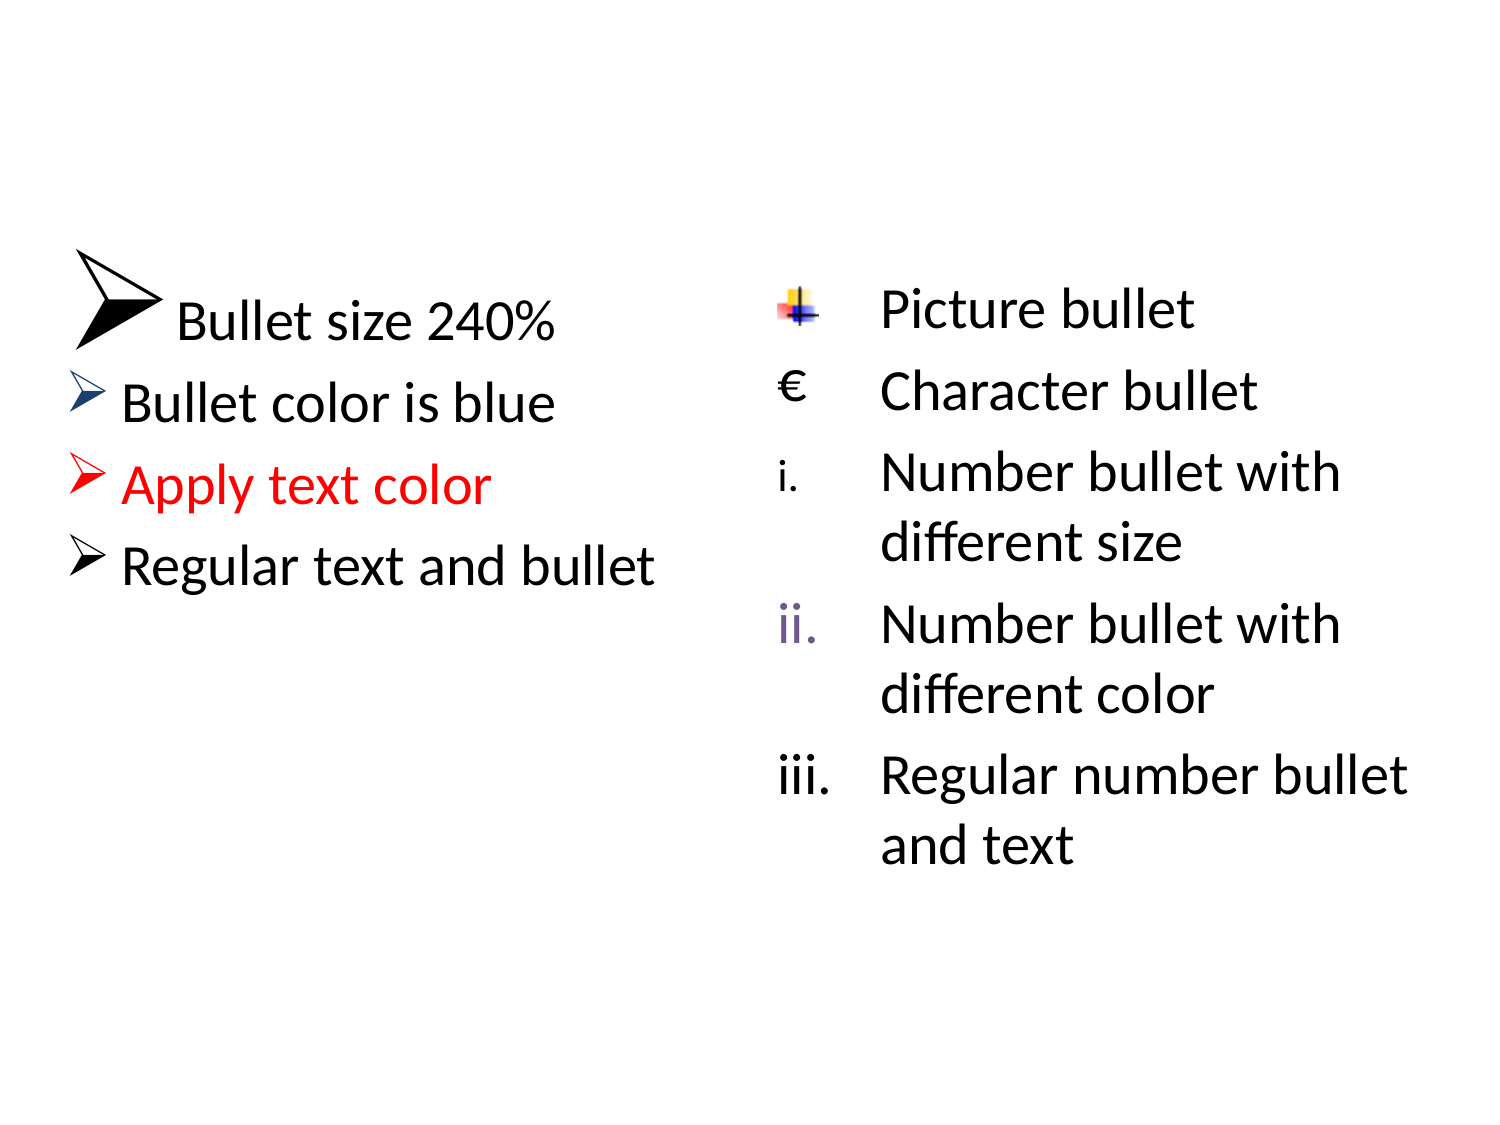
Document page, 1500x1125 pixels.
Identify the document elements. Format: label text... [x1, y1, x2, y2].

list Picture bullet Character bullet Number bullet with different size Number bullet with different color Regular number bullet and text [762, 262, 1425, 1005]
picture [777, 284, 819, 326]
list Bullet size 240% Bullet color is blue Apply text color Regular text and bullet [50, 275, 713, 1018]
